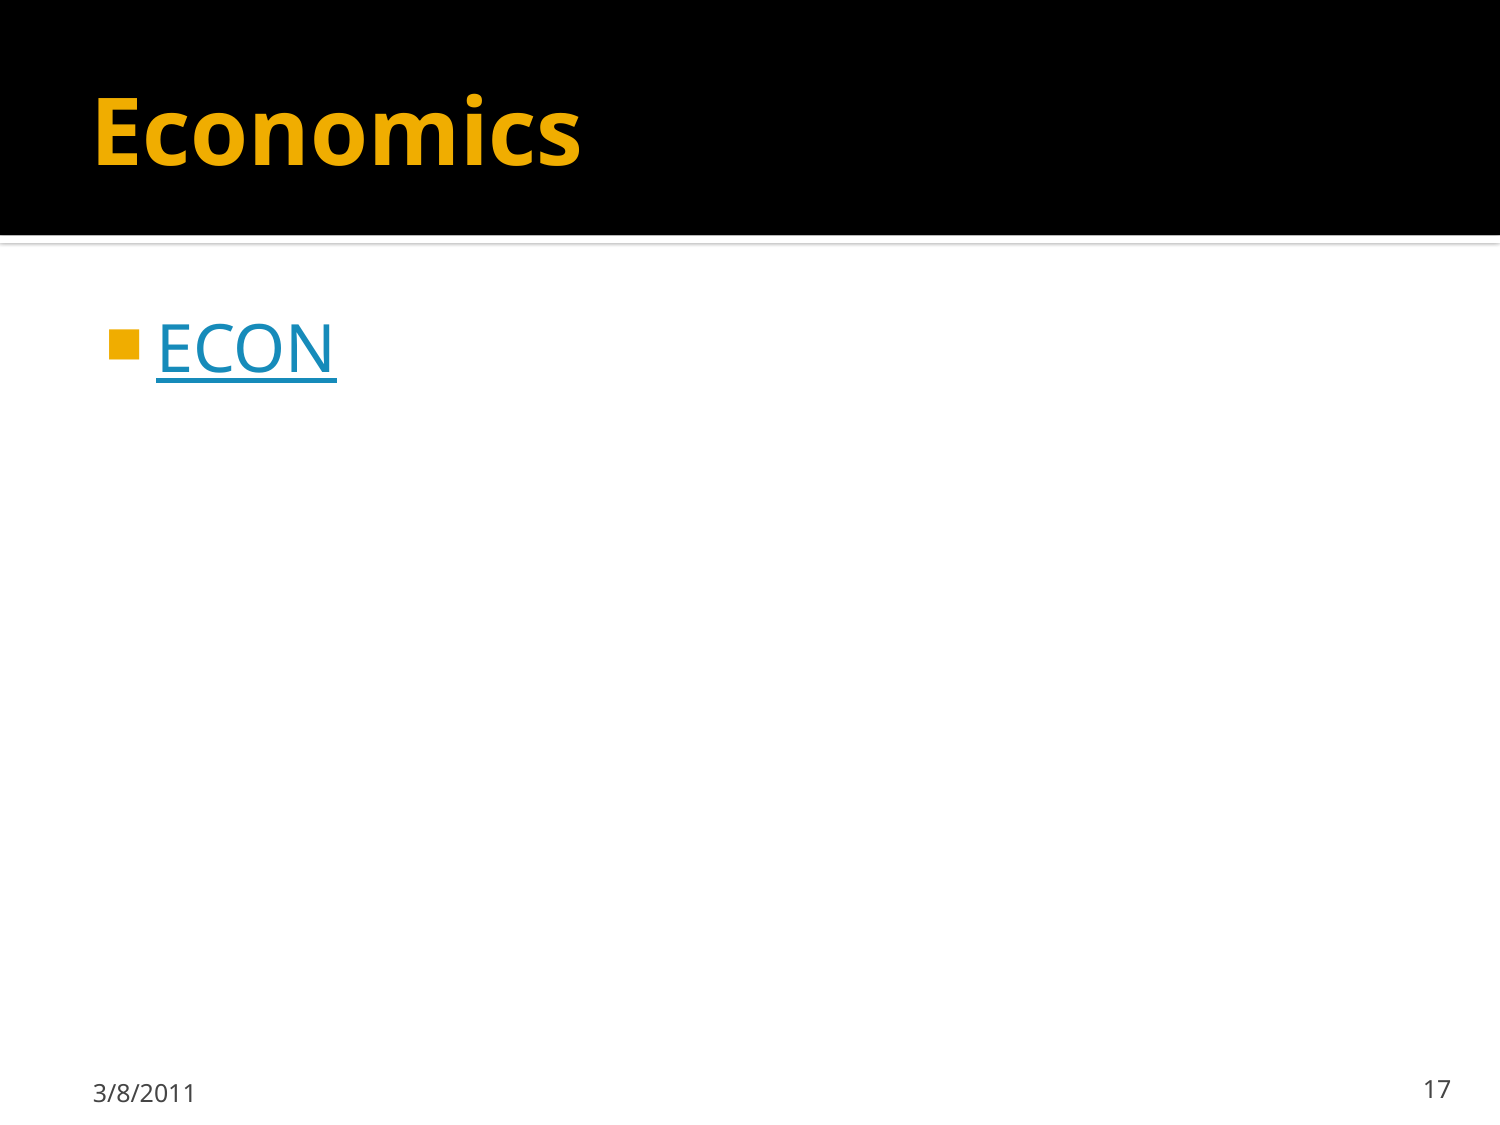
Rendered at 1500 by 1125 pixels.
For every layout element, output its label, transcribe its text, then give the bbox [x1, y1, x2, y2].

title Economics [75, 25, 1425, 231]
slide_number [75, 1062, 425, 1108]
list ECON [75, 291, 1425, 1050]
slide_number 17 [1345, 1062, 1467, 1108]
